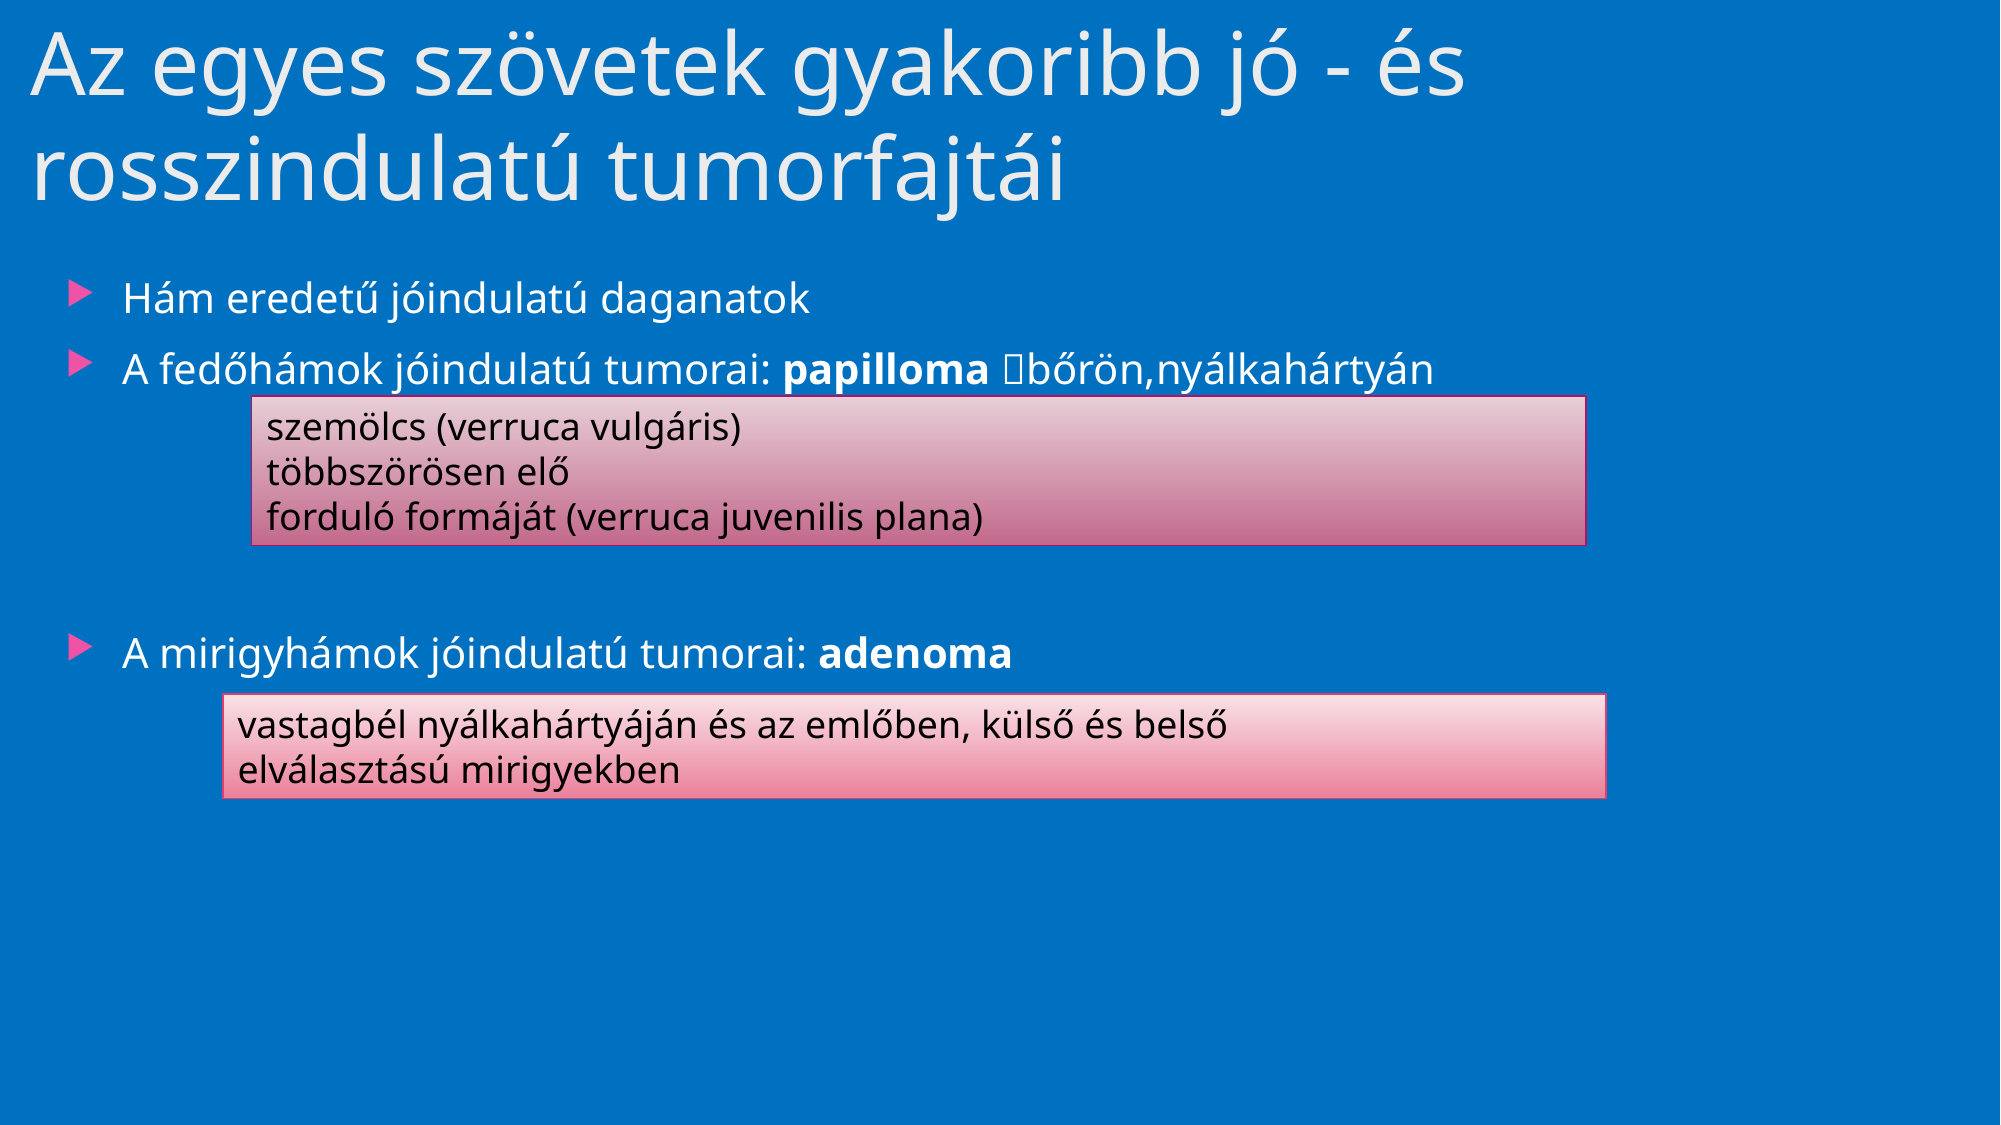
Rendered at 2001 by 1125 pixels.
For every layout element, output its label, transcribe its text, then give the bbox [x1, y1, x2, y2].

text_box vastagbél nyálkahártyáján és az emlőben, külső és belső elválasztású mirigyekben [222, 693, 1607, 799]
title Az egyes szövetek gyakoribb jó - és rosszindulatú tumorfajtái [15, 0, 1559, 230]
list Hám eredetű jóindulatú daganatok A fedőhámok jóindulatú tumorai: papilloma bőrön,nyálkahártyán A mirigyhámok jóindulatú tumorai: adenoma [50, 264, 1500, 1088]
text_box szemölcs (verruca vulgáris) többszörösen elő­ forduló formáját (verruca juvenilis plana) [251, 395, 1587, 546]
